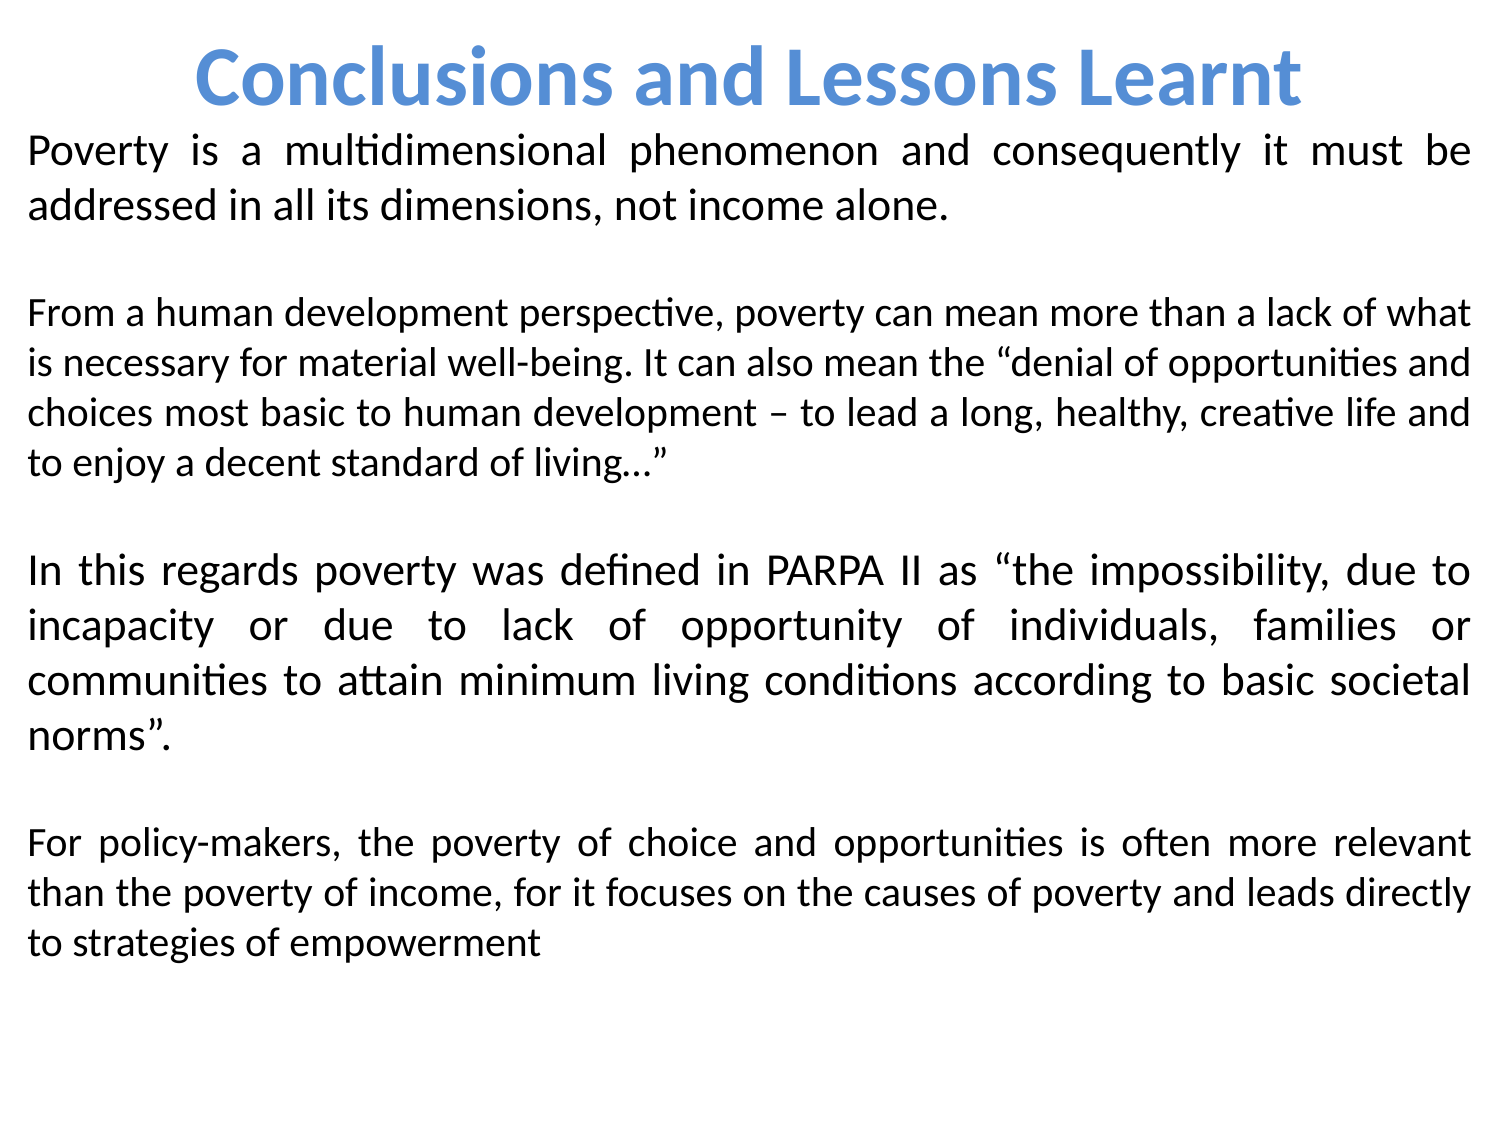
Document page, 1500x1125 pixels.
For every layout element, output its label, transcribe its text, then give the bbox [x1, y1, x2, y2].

title Conclusions and Lessons Learnt [75, 12, 1425, 130]
text_box Poverty is a multidimensional phenomenon and consequently it must be addressed in all its dimensions, not income alone. From a human development perspective, poverty can mean more than a lack of what is necessary for material well-being. It can also mean the “denial of opportunities and choices most basic to human development – to lead a long, healthy, creative life and to enjoy a decent standard of living…” In this regards poverty was defined in PARPA II as “the impossibility, due to incapacity or due to lack of opportunity of individuals, families or communities to attain minimum living conditions according to basic societal norms”. For policy-makers, the poverty of choice and opportunities is often more relevant than the poverty of income, for it focuses on the causes of poverty and leads directly to strategies of empowerment [12, 112, 1488, 973]
